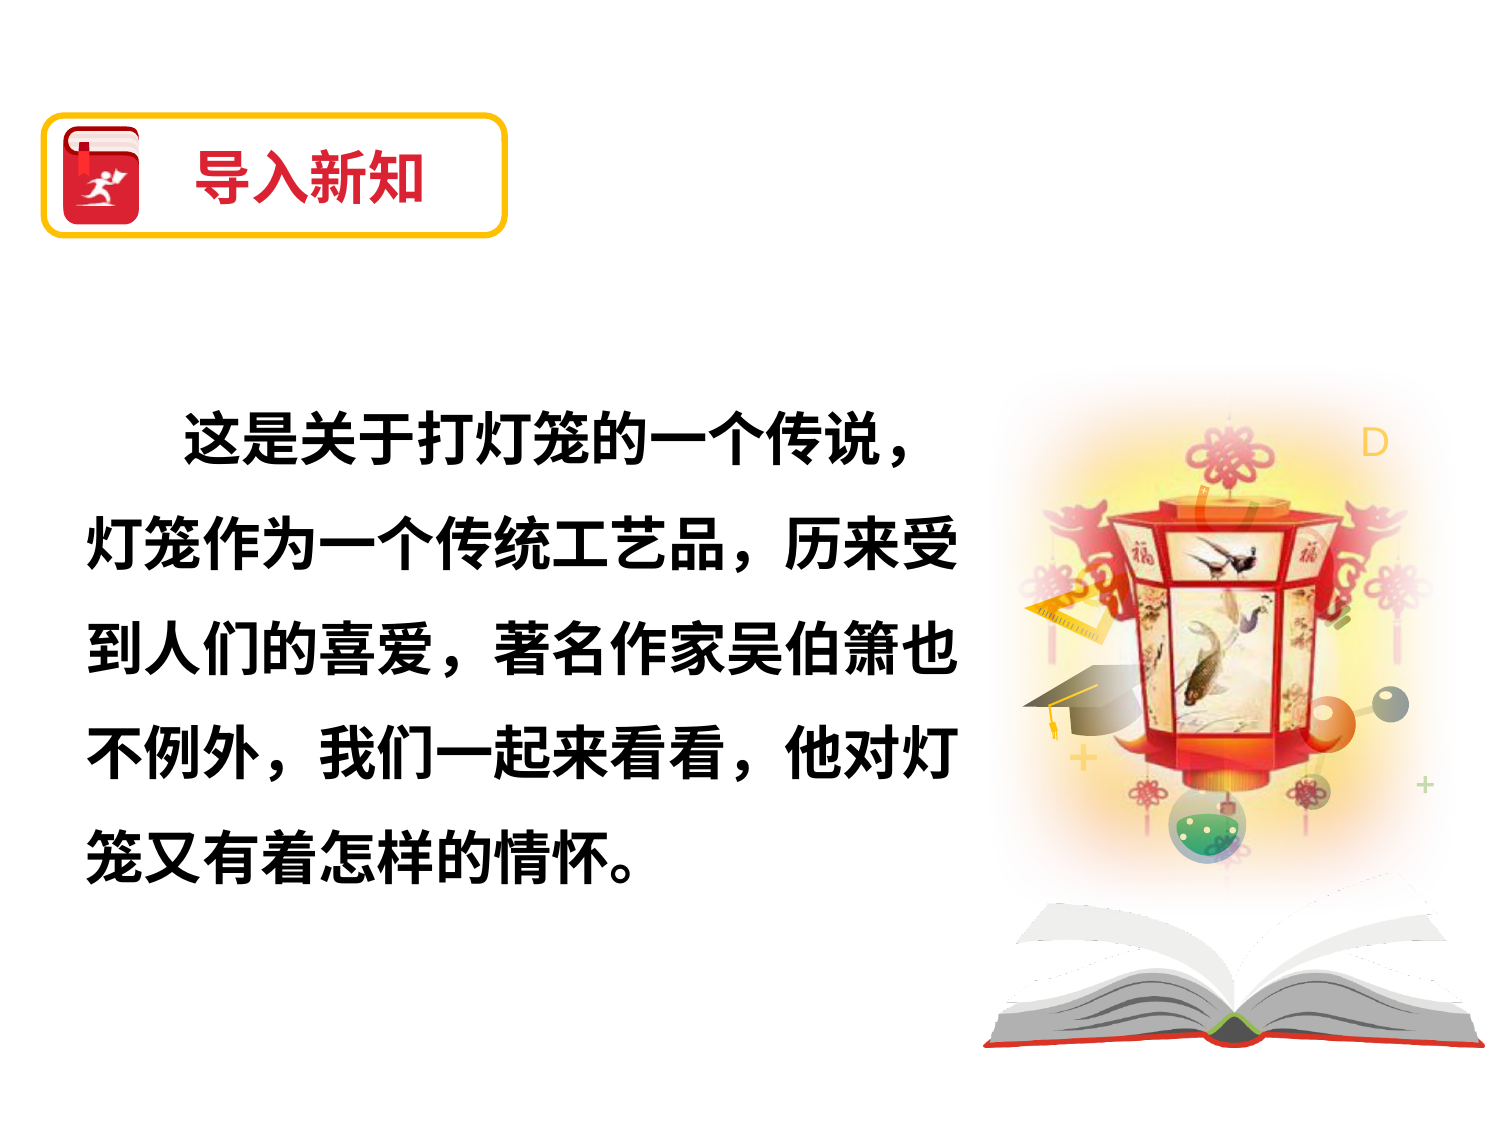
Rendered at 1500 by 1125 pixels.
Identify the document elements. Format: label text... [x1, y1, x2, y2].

picture [982, 359, 1485, 1048]
text_box 这是关于打灯笼的一个传说，灯笼作为一个传统工艺品，历来受到人们的喜爱，著名作家吴伯箫也不例外，我们一起来看看，他对灯笼又有着怎样的情怀。 [70, 359, 982, 899]
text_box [43, 115, 505, 236]
